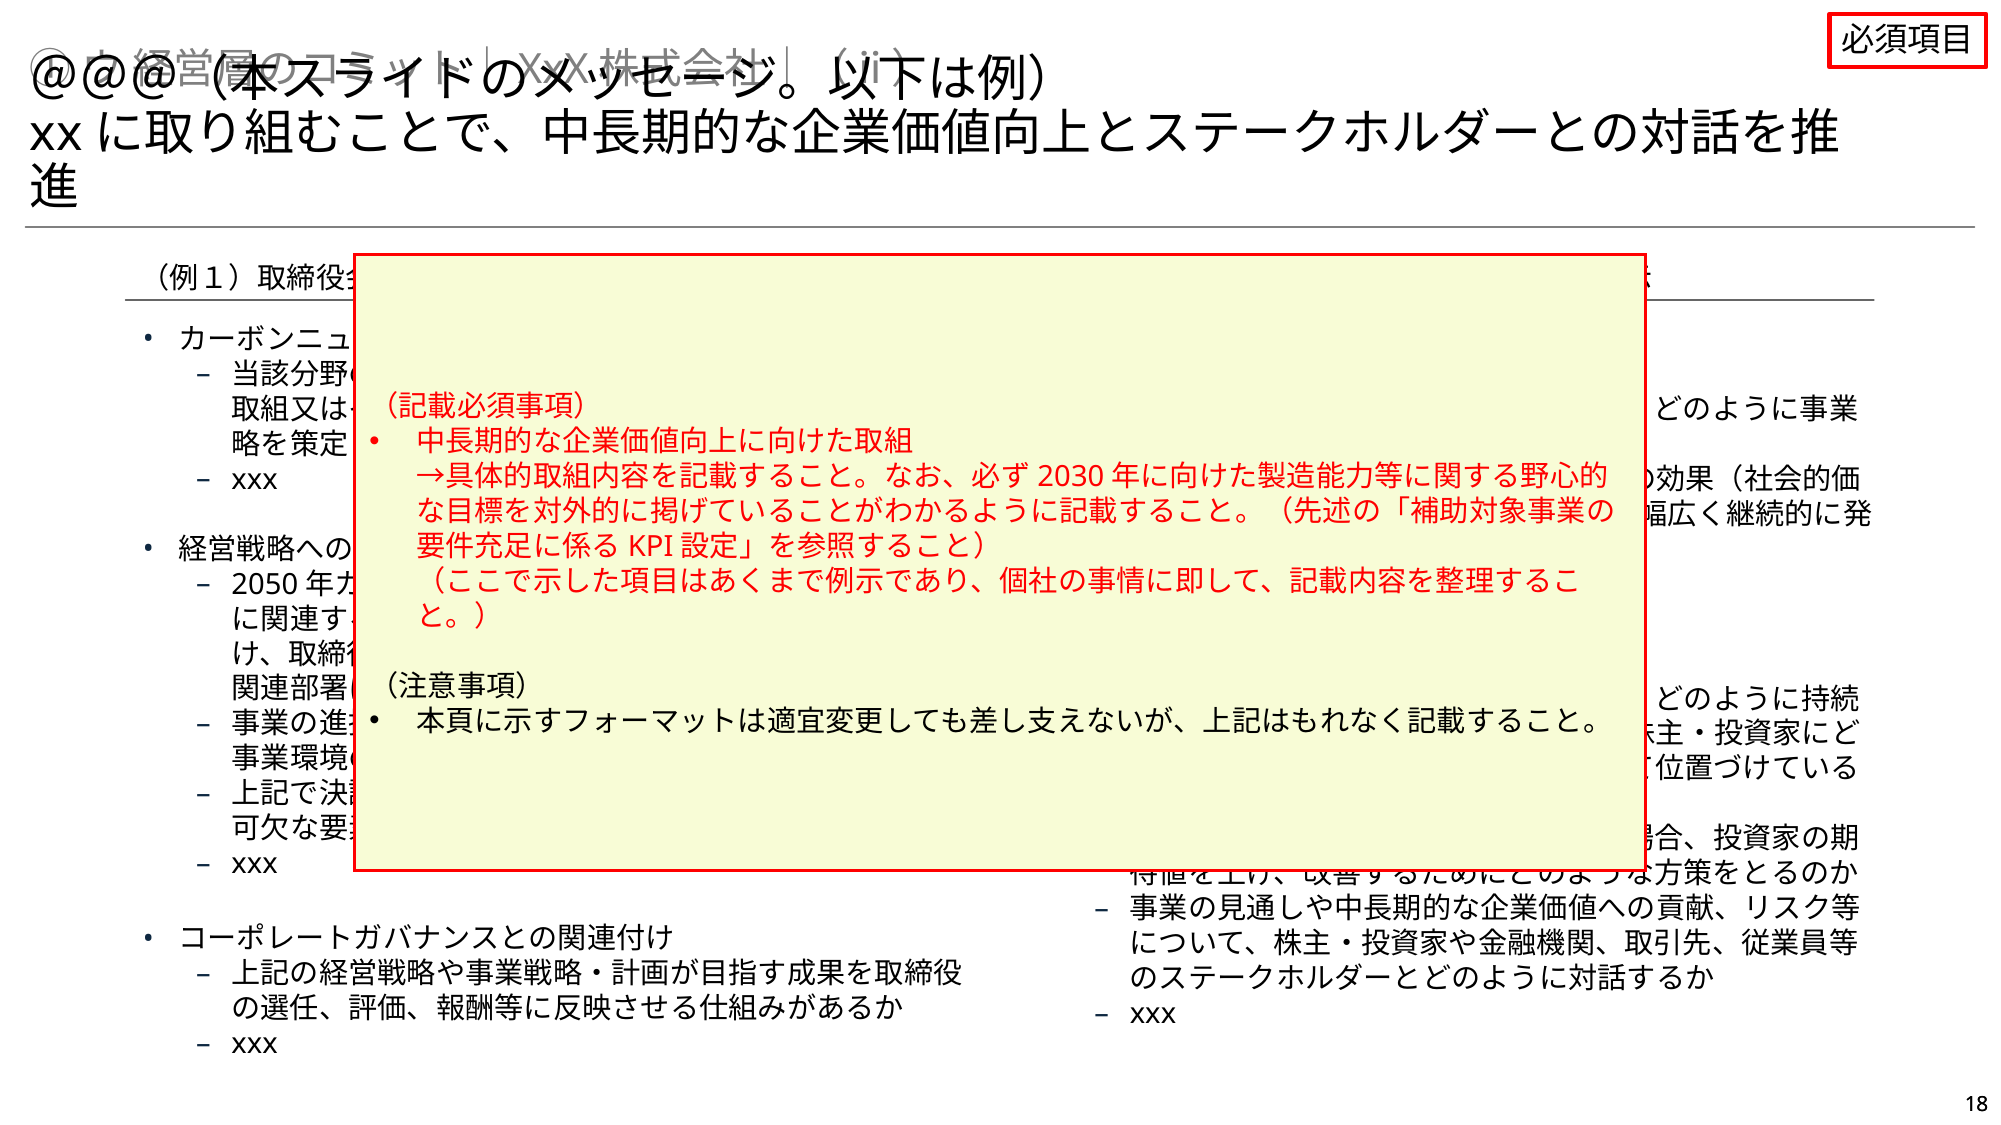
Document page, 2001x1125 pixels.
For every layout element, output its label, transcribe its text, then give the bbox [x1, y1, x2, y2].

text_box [1022, 252, 1875, 301]
text_box ①ウ 経営層のコミット｜XxX株式会社｜（ⅱ） [29, 47, 1802, 53]
text_box カーボンニュートラルに向けた全社戦略 当該分野の範囲を超えたカーボンニュートラルに向けた取組又はイノベーション推進体制整備等について全社戦略を策定しているか xxx 経営戦略への位置づけ、事業戦略・事業計画の決議・変更 2050年カーボンニュートラルの実現に向けて、本事業に関連する事業戦略又は計画を明確に経営戦略に位置づけ、取締役会で意思決定しているか。その内容を社内の関連部署に広く周知するか 事業の進捗状況や課題を取締役会等でモニタリングし、事業環境の変化等に応じて見直しを行うか 上記で決議された事業戦略・計画において、本事業が不可欠な要素として、優先度高く位置づけられるか xxx コーポレートガバナンスとの関連付け 上記の経営戦略や事業戦略・計画が目指す成果を取締役の選任、評価、報酬等に反映させる仕組みがあるか xxx [125, 320, 976, 1106]
text_box （記載必須事項） 中長期的な企業価値向上に向けた取組 →具体的取組内容を記載すること。なお、必ず2030年に向けた製造能力等に関する野心的な目標を対外的に掲げていることがわかるように記載すること。（先述の「補助対象事業の要件充足に係るKPI設定」を参照すること） （ここで示した項目はあくまで例示であり、個社の事情に即して、記載内容を整理すること。） （注意事項） 本頁に示すフォーマットは適宜変更しても差し支えないが、上記はもれなく記載すること。 [353, 253, 1647, 872]
text_box 必須項目 [1829, 13, 1986, 68]
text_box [125, 252, 977, 301]
text_box ＠＠＠（本スライドのメッセージ。以下は例） xxに取り組むことで、中長期的な企業価値向上とステークホルダーとの対話を推進 [29, 53, 1875, 216]
text_box 中長期的な企業価値向上に関する情報開示 全社的な経営戦略を示す 株主・投資家に統合報告書等において、どのように事業戦略・計画を明示的に位置づけるか 採択された場合、本事業の概要や事業の効果（社会的価値等）をリリースやIR等でどのように幅広く継続的に発信するか xxx 企業価値向上とステークホルダーとの対話 事業戦略・計画を経営戦略に位置づけ、どのように持続的な企業価値向上につなげていくか、株主・投資家にどのような財務指標を重視し、目標として位置づけているか 当該財務指標の向上が必要と思われる場合、投資家の期待値を上げ、改善するためにどのような方策をとるのか 事業の見通しや中長期的な企業価値への貢献、リスク等について、株主・投資家や金融機関、取引先、従業員等のステークホルダーとどのように対話するか xxx [1023, 320, 1874, 1079]
